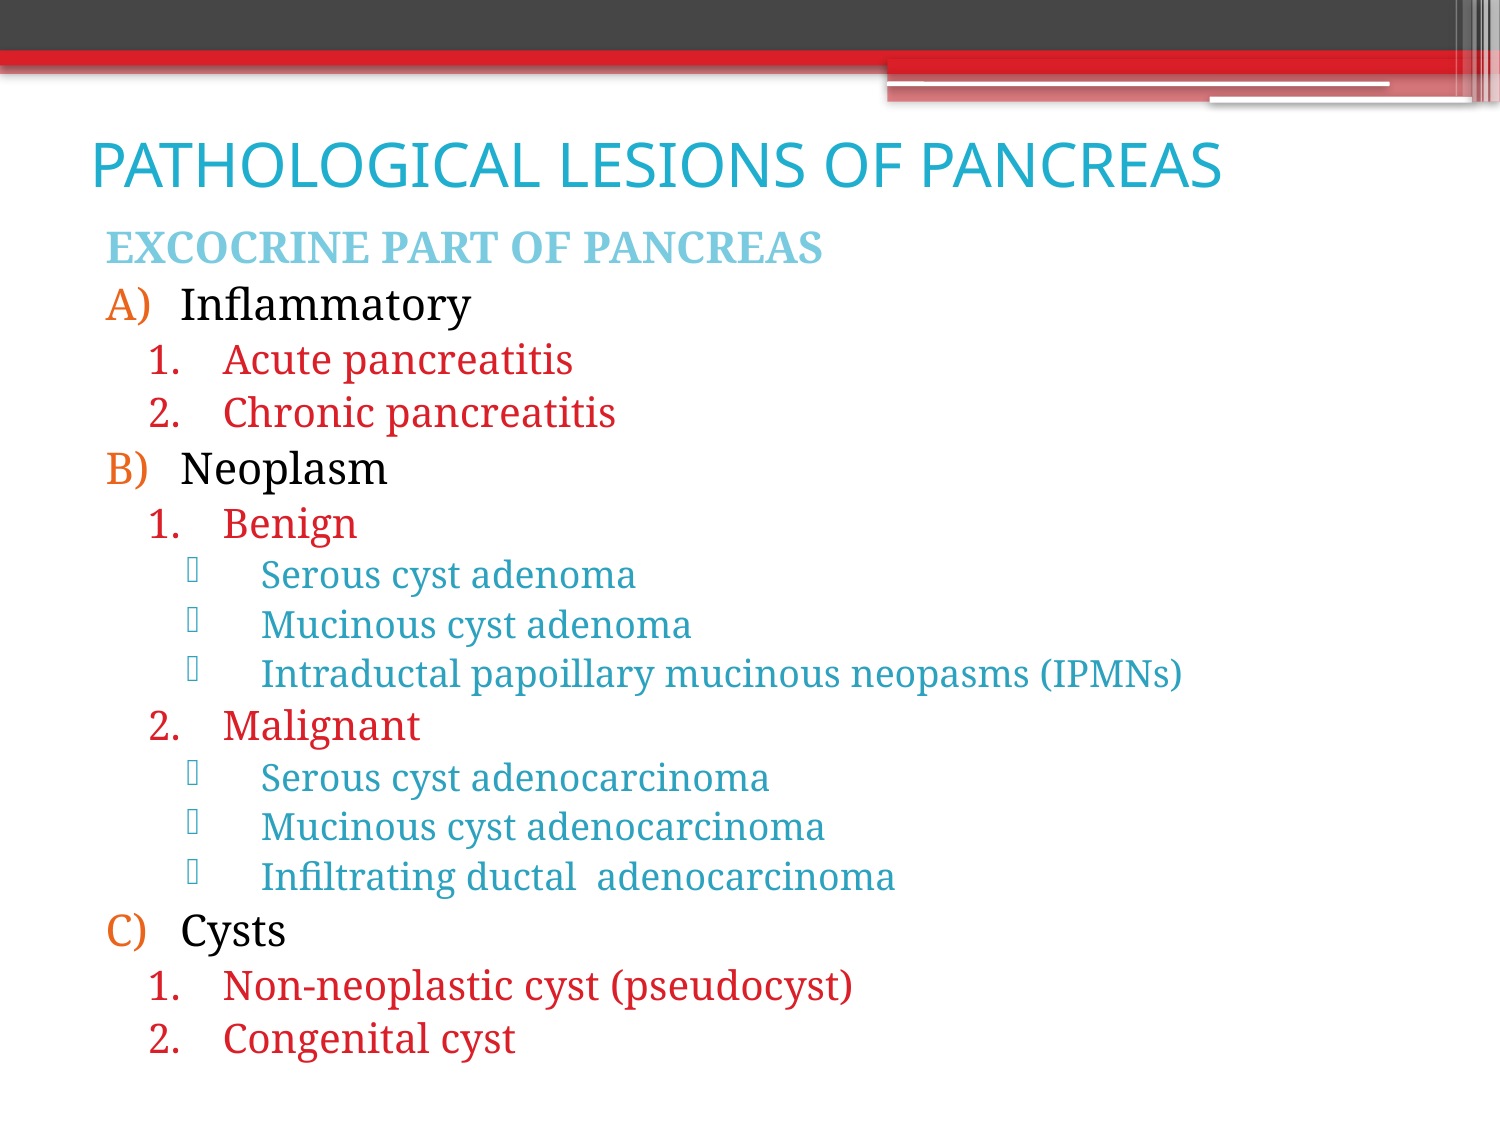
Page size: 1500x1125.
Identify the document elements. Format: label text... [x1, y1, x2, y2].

title PATHOLOGICAL LESIONS OF PANCREAS [75, 99, 1425, 212]
list EXCOCRINE PART OF PANCREAS Inflammatory Acute pancreatitis Chronic pancreatitis Neoplasm Benign Serous cyst adenoma Mucinous cyst adenoma Intraductal papoillary mucinous neopasms (IPMNs) Malignant Serous cyst adenocarcinoma Mucinous cyst adenocarcinoma Infiltrating ductal adenocarcinoma Cysts Non-neoplastic cyst (pseudocyst) Congenital cyst [75, 212, 1425, 1079]
